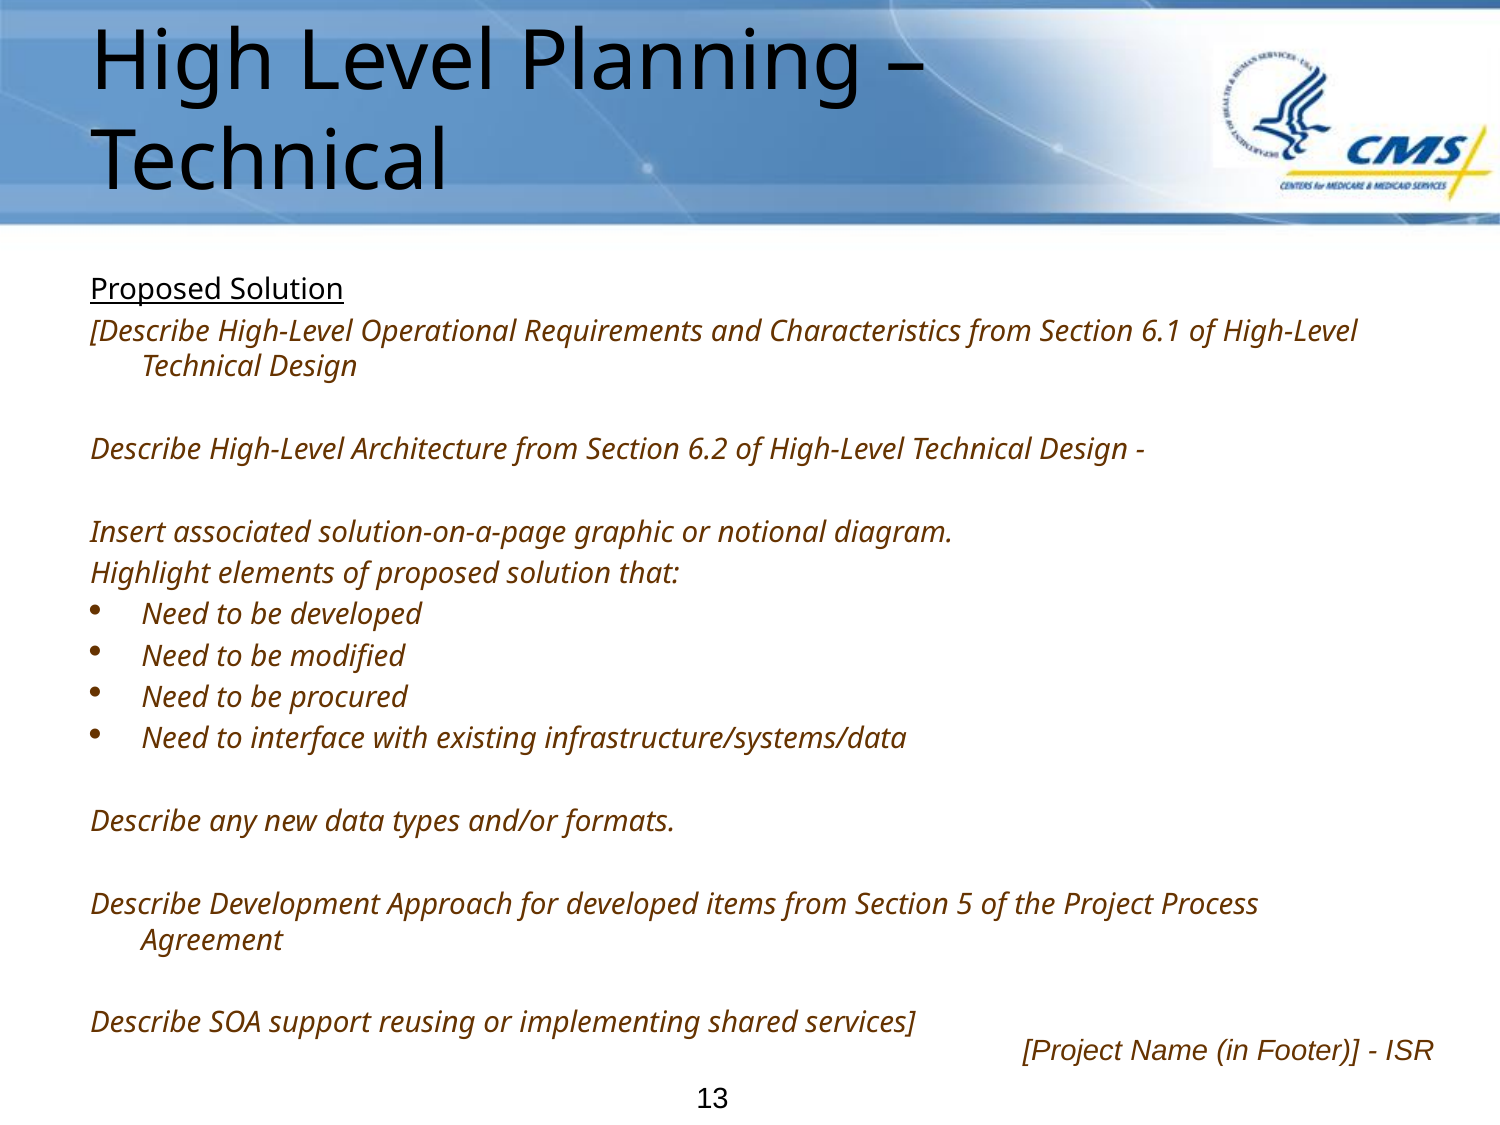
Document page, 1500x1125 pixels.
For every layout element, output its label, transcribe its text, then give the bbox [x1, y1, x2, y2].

slide_number 13 [537, 1071, 888, 1125]
picture [0, 0, 1500, 1125]
footer [Project Name (in Footer)] - ISR [912, 1023, 1451, 1103]
list Proposed Solution [Describe High-Level Operational Requirements and Characteristics from Section 6.1 of High-Level Technical Design Describe High-Level Architecture from Section 6.2 of High-Level Technical Design - Insert associated solution-on-a-page graphic or notional diagram. Highlight elements of proposed solution that: Need to be developed Need to be modified Need to be procured Need to interface with existing infrastructure/systems/data Describe any new data types and/or formats. Describe Development Approach for developed items from Section 5 of the Project Process Agreement Describe SOA support reusing or implementing shared services] [74, 262, 1413, 1051]
title High Level Planning – Technical [74, 12, 1426, 201]
